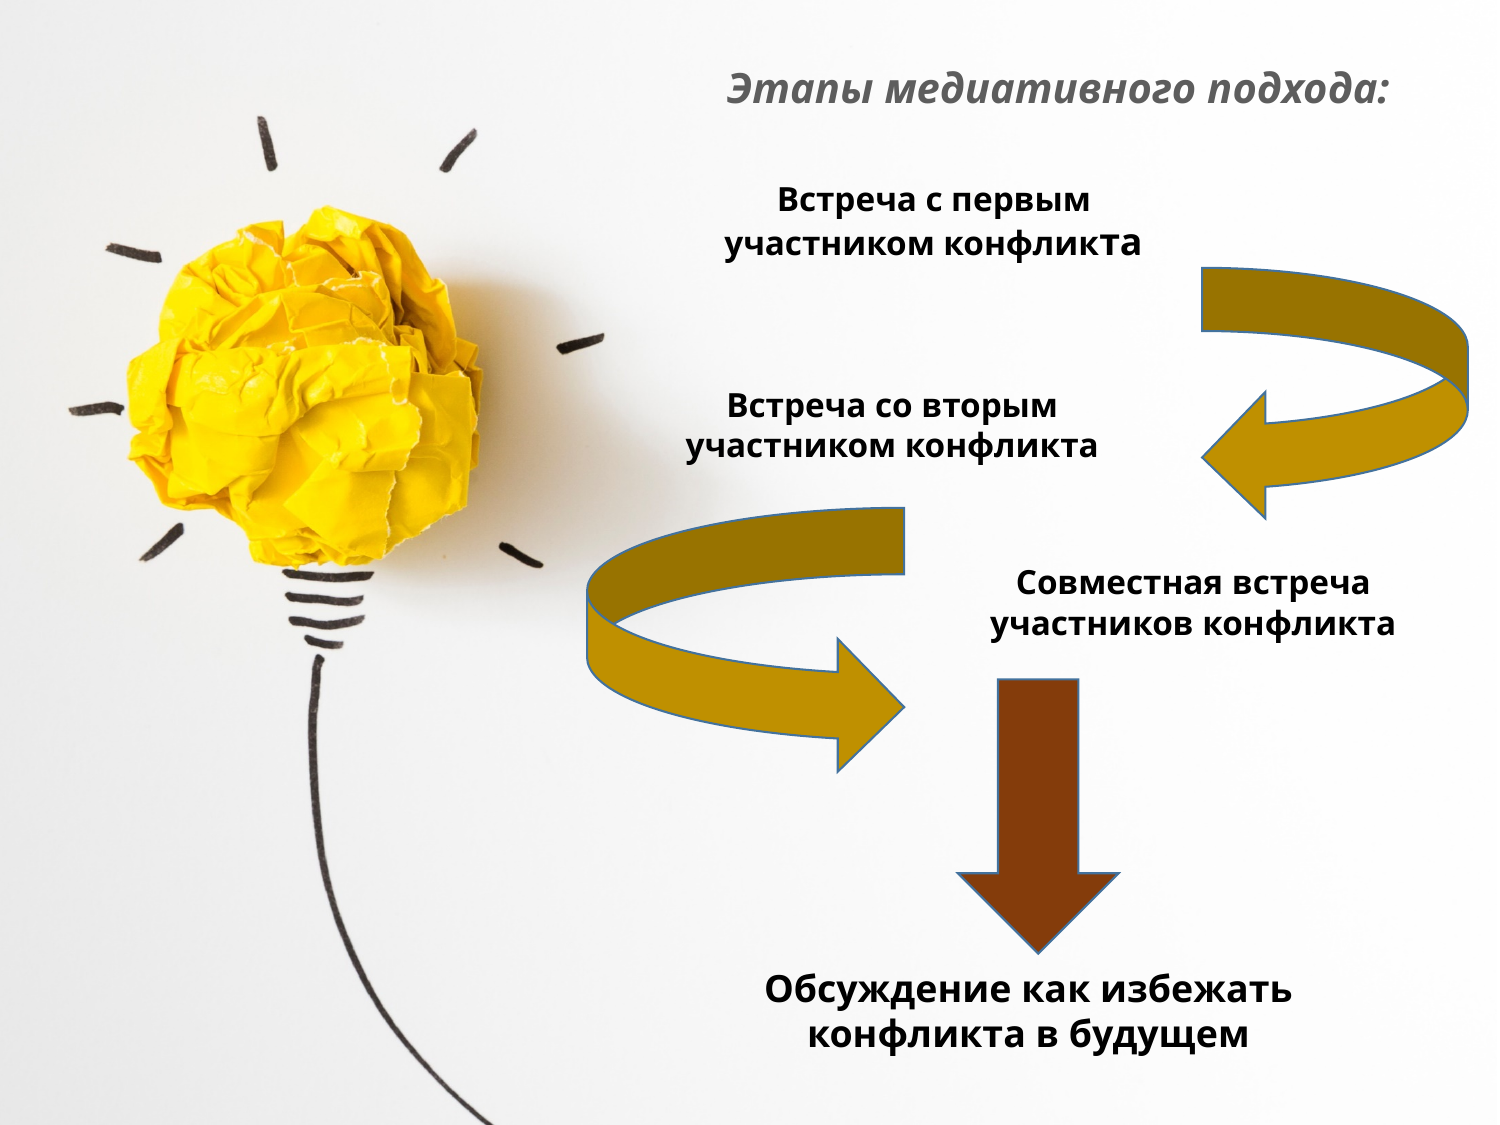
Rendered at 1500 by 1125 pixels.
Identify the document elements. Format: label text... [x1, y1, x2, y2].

text_box [1201, 266, 1469, 521]
text_box Обсуждение как избежать конфликта в будущем [653, 957, 1404, 1062]
text_box Встреча со вторым участником конфликта [570, 376, 1224, 472]
text_box Встреча с первым участником конфликта [563, 170, 1314, 271]
text_box [955, 678, 1122, 956]
text_box Этапы медиативного подхода: [712, 54, 1405, 120]
picture [0, 0, 1497, 1125]
text_box Совместная встреча участников конфликта [930, 554, 1466, 649]
text_box [586, 506, 906, 775]
